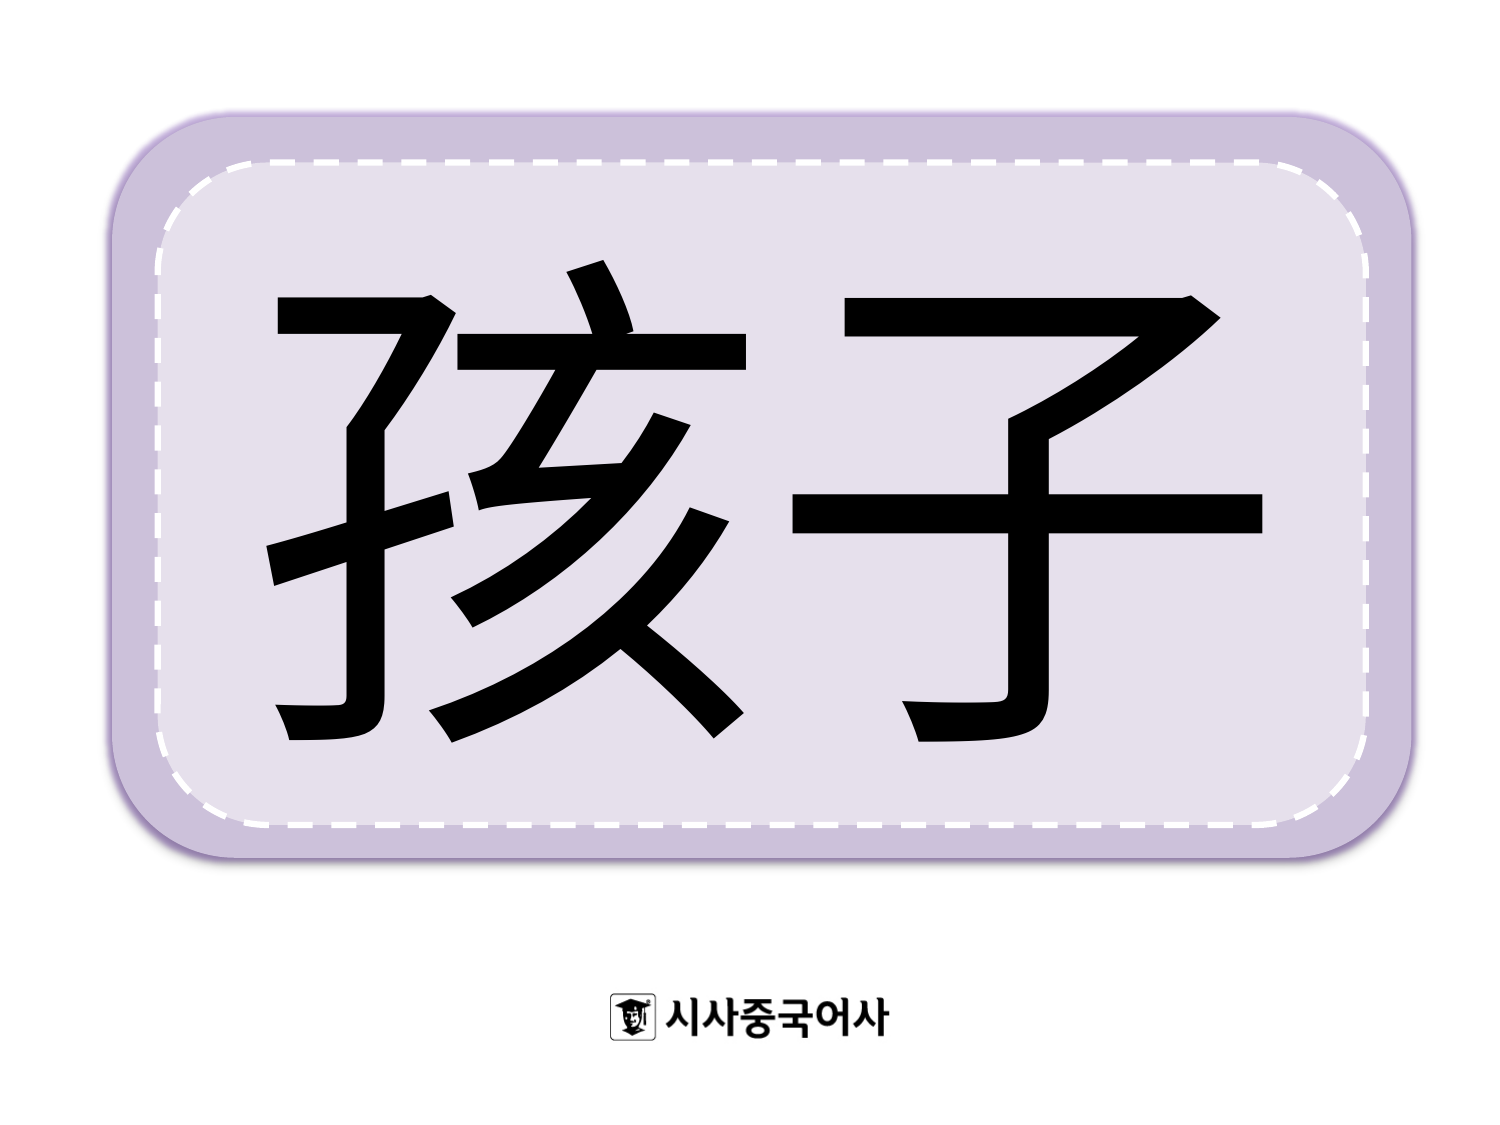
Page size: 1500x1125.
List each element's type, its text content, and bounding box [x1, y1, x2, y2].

picture [602, 987, 898, 1047]
text_box 孩子 [162, 160, 1371, 824]
